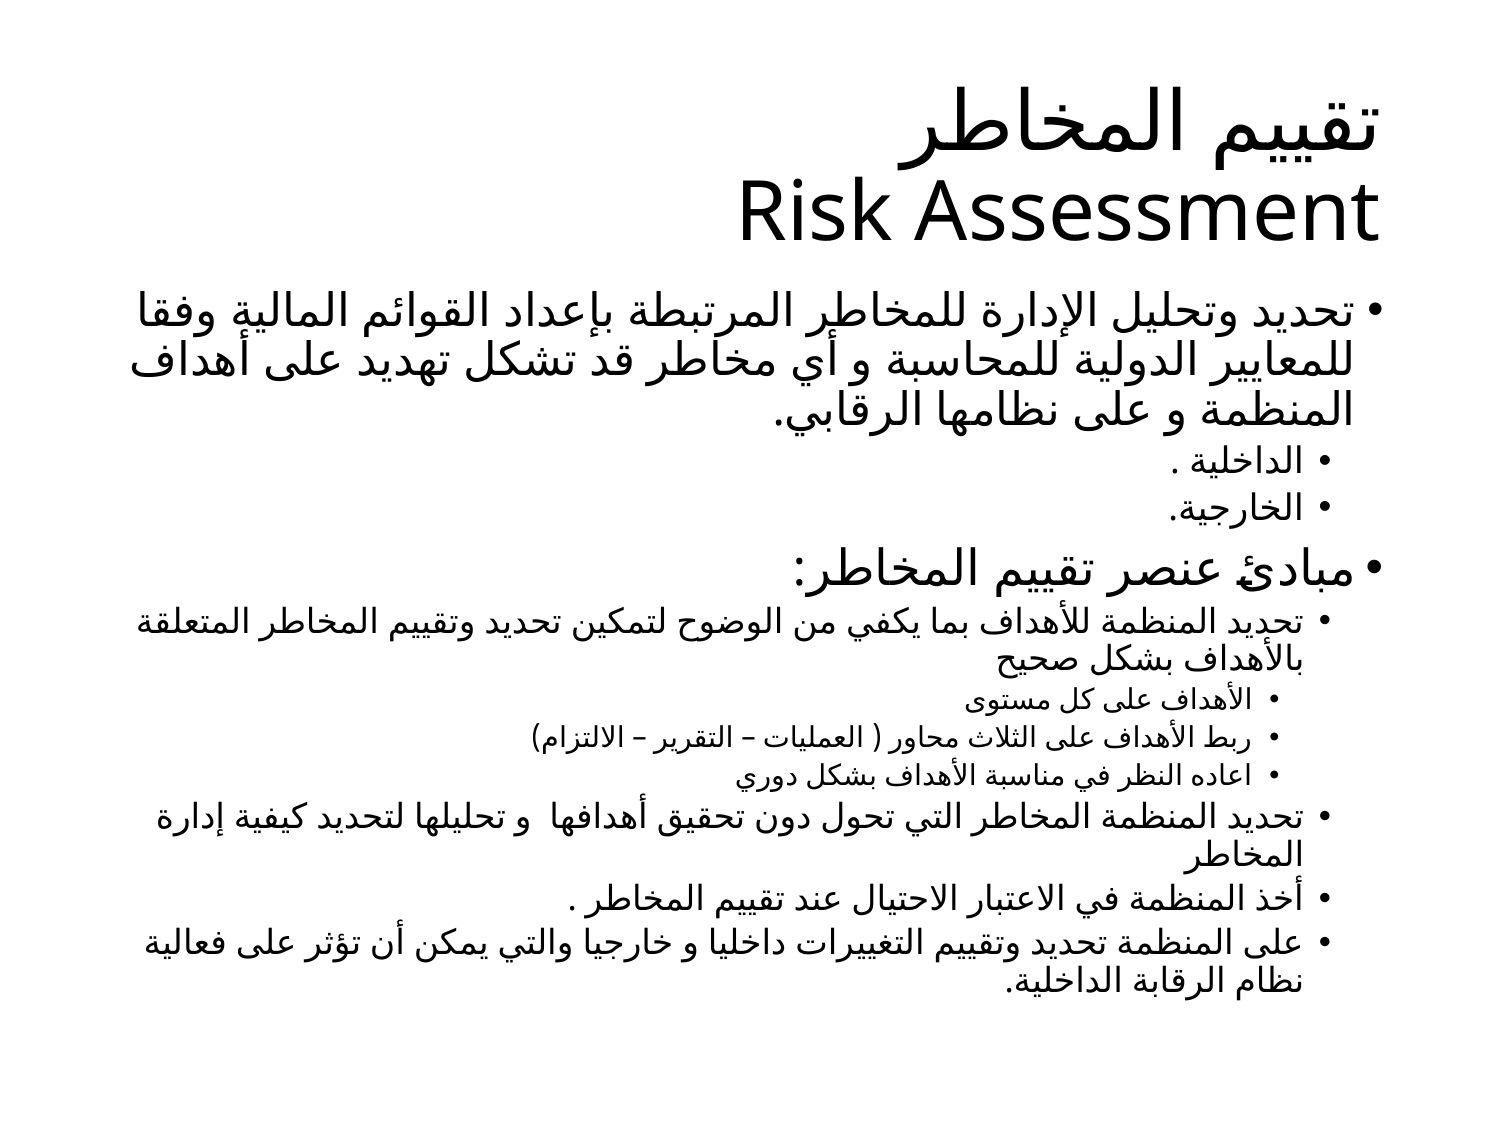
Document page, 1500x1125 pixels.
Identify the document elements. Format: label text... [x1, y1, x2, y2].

list تحديد وتحليل الإدارة للمخاطر المرتبطة بإعداد القوائم المالية وفقا للمعايير الدولية للمحاسبة و أي مخاطر قد تشكل تهديد على أهداف المنظمة و على نظامها الرقابي. الداخلية . الخارجية. مبادئ عنصر تقييم المخاطر: تحديد المنظمة للأهداف بما يكفي من الوضوح لتمكين تحديد وتقييم المخاطر المتعلقة بالأهداف بشكل صحيح الأهداف على كل مستوى ربط الأهداف على الثلاث محاور ( العمليات – التقرير – الالتزام) اعاده النظر في مناسبة الأهداف بشكل دوري تحديد المنظمة المخاطر التي تحول دون تحقيق أهدافها و تحليلها لتحديد كيفية إدارة المخاطر أخذ المنظمة في الاعتبار الاحتيال عند تقييم المخاطر . على المنظمة تحديد وتقييم التغييرات داخليا و خارجيا والتي يمكن أن تؤثر على فعالية نظام الرقابة الداخلية. [76, 278, 1397, 1014]
title تقييم المخاطر Risk Assessment [103, 59, 1397, 278]
